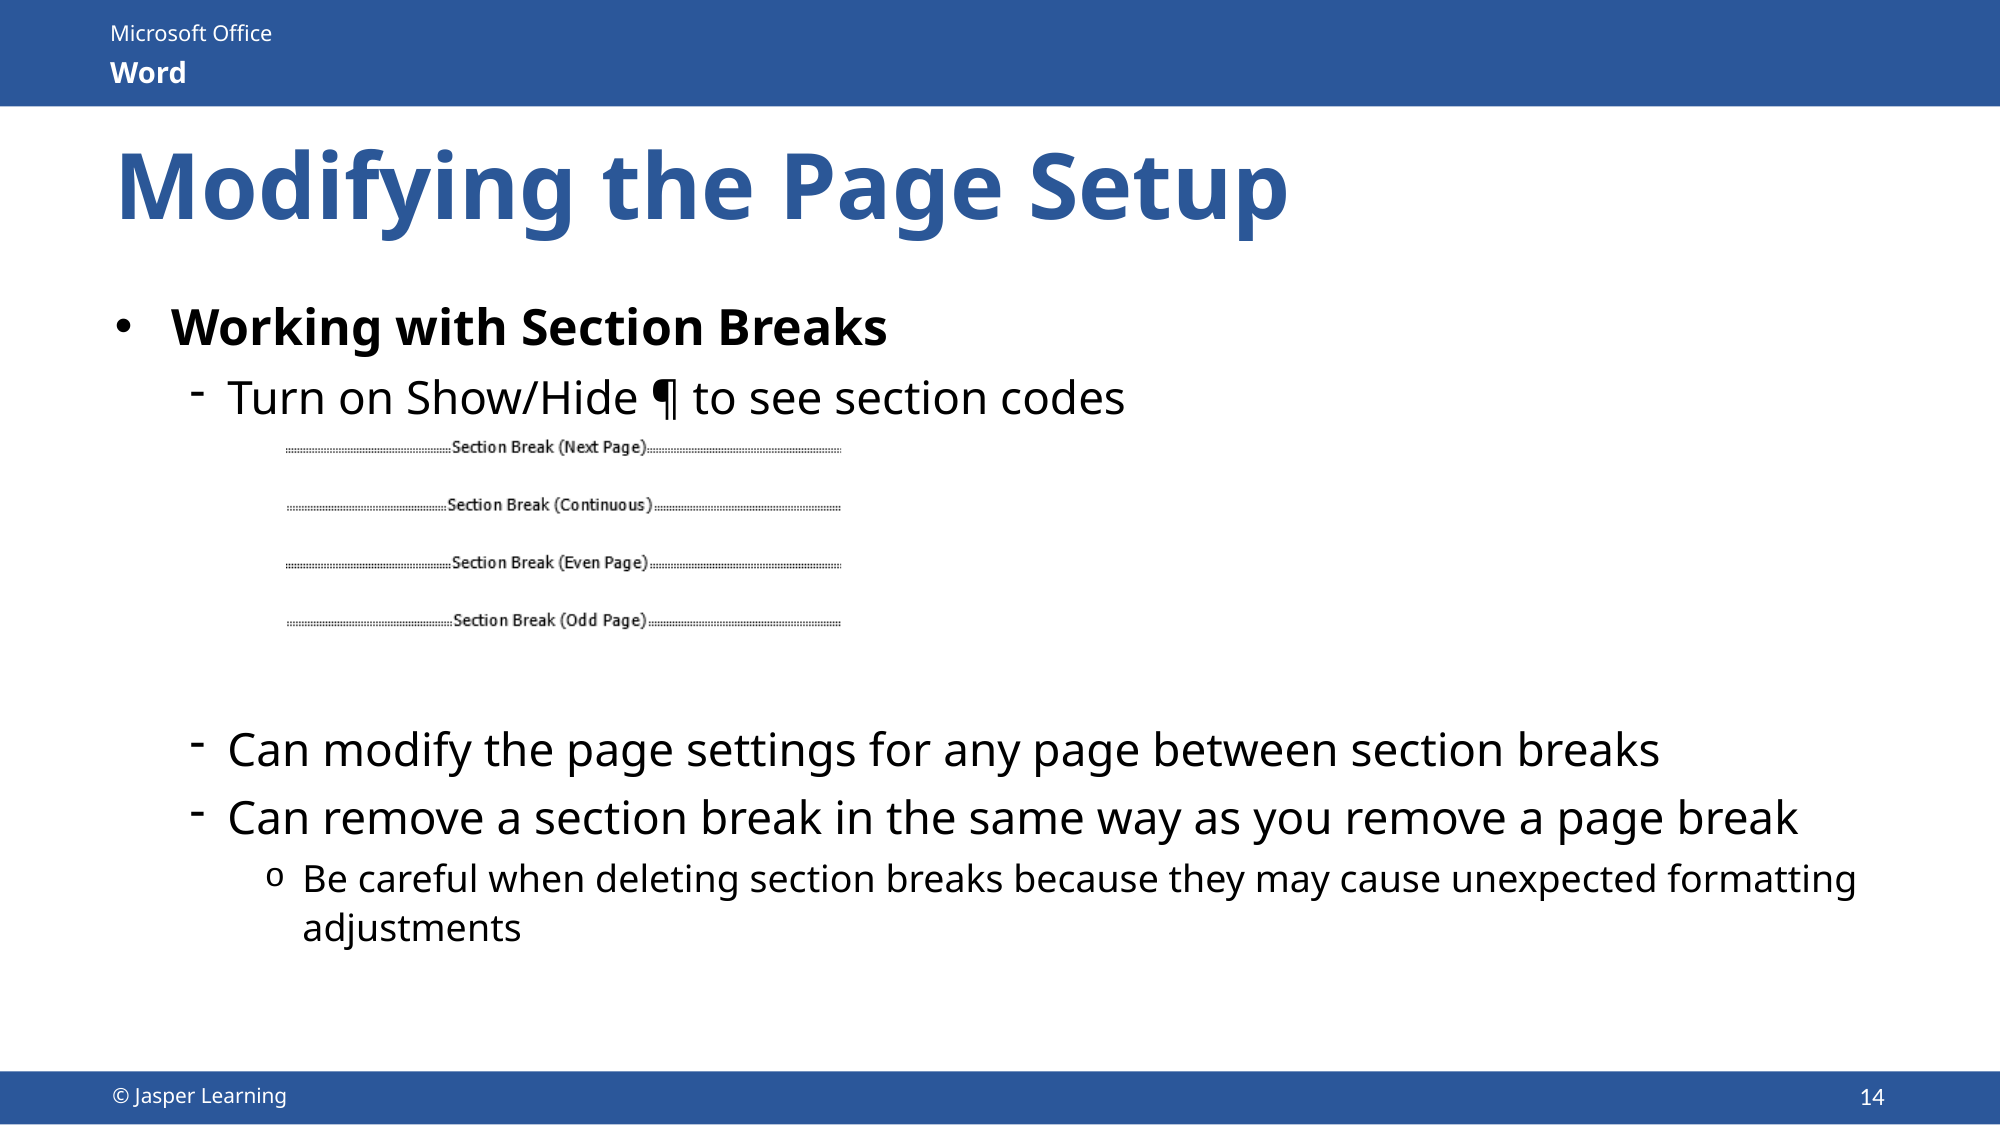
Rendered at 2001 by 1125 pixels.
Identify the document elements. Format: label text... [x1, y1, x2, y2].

title Modifying the Page Setup [99, 118, 1866, 248]
picture [285, 435, 842, 633]
footer © Jasper Learning [97, 1076, 773, 1118]
list Working with Section Breaks Turn on Show/Hide ¶ to see section codes Can modify the page settings for any page between section breaks Can remove a section break in the same way as you remove a page break Be careful when deleting section breaks because they may cause unexpected formatting adjustments [99, 283, 1900, 1026]
slide_number 14 [1433, 1065, 1900, 1125]
